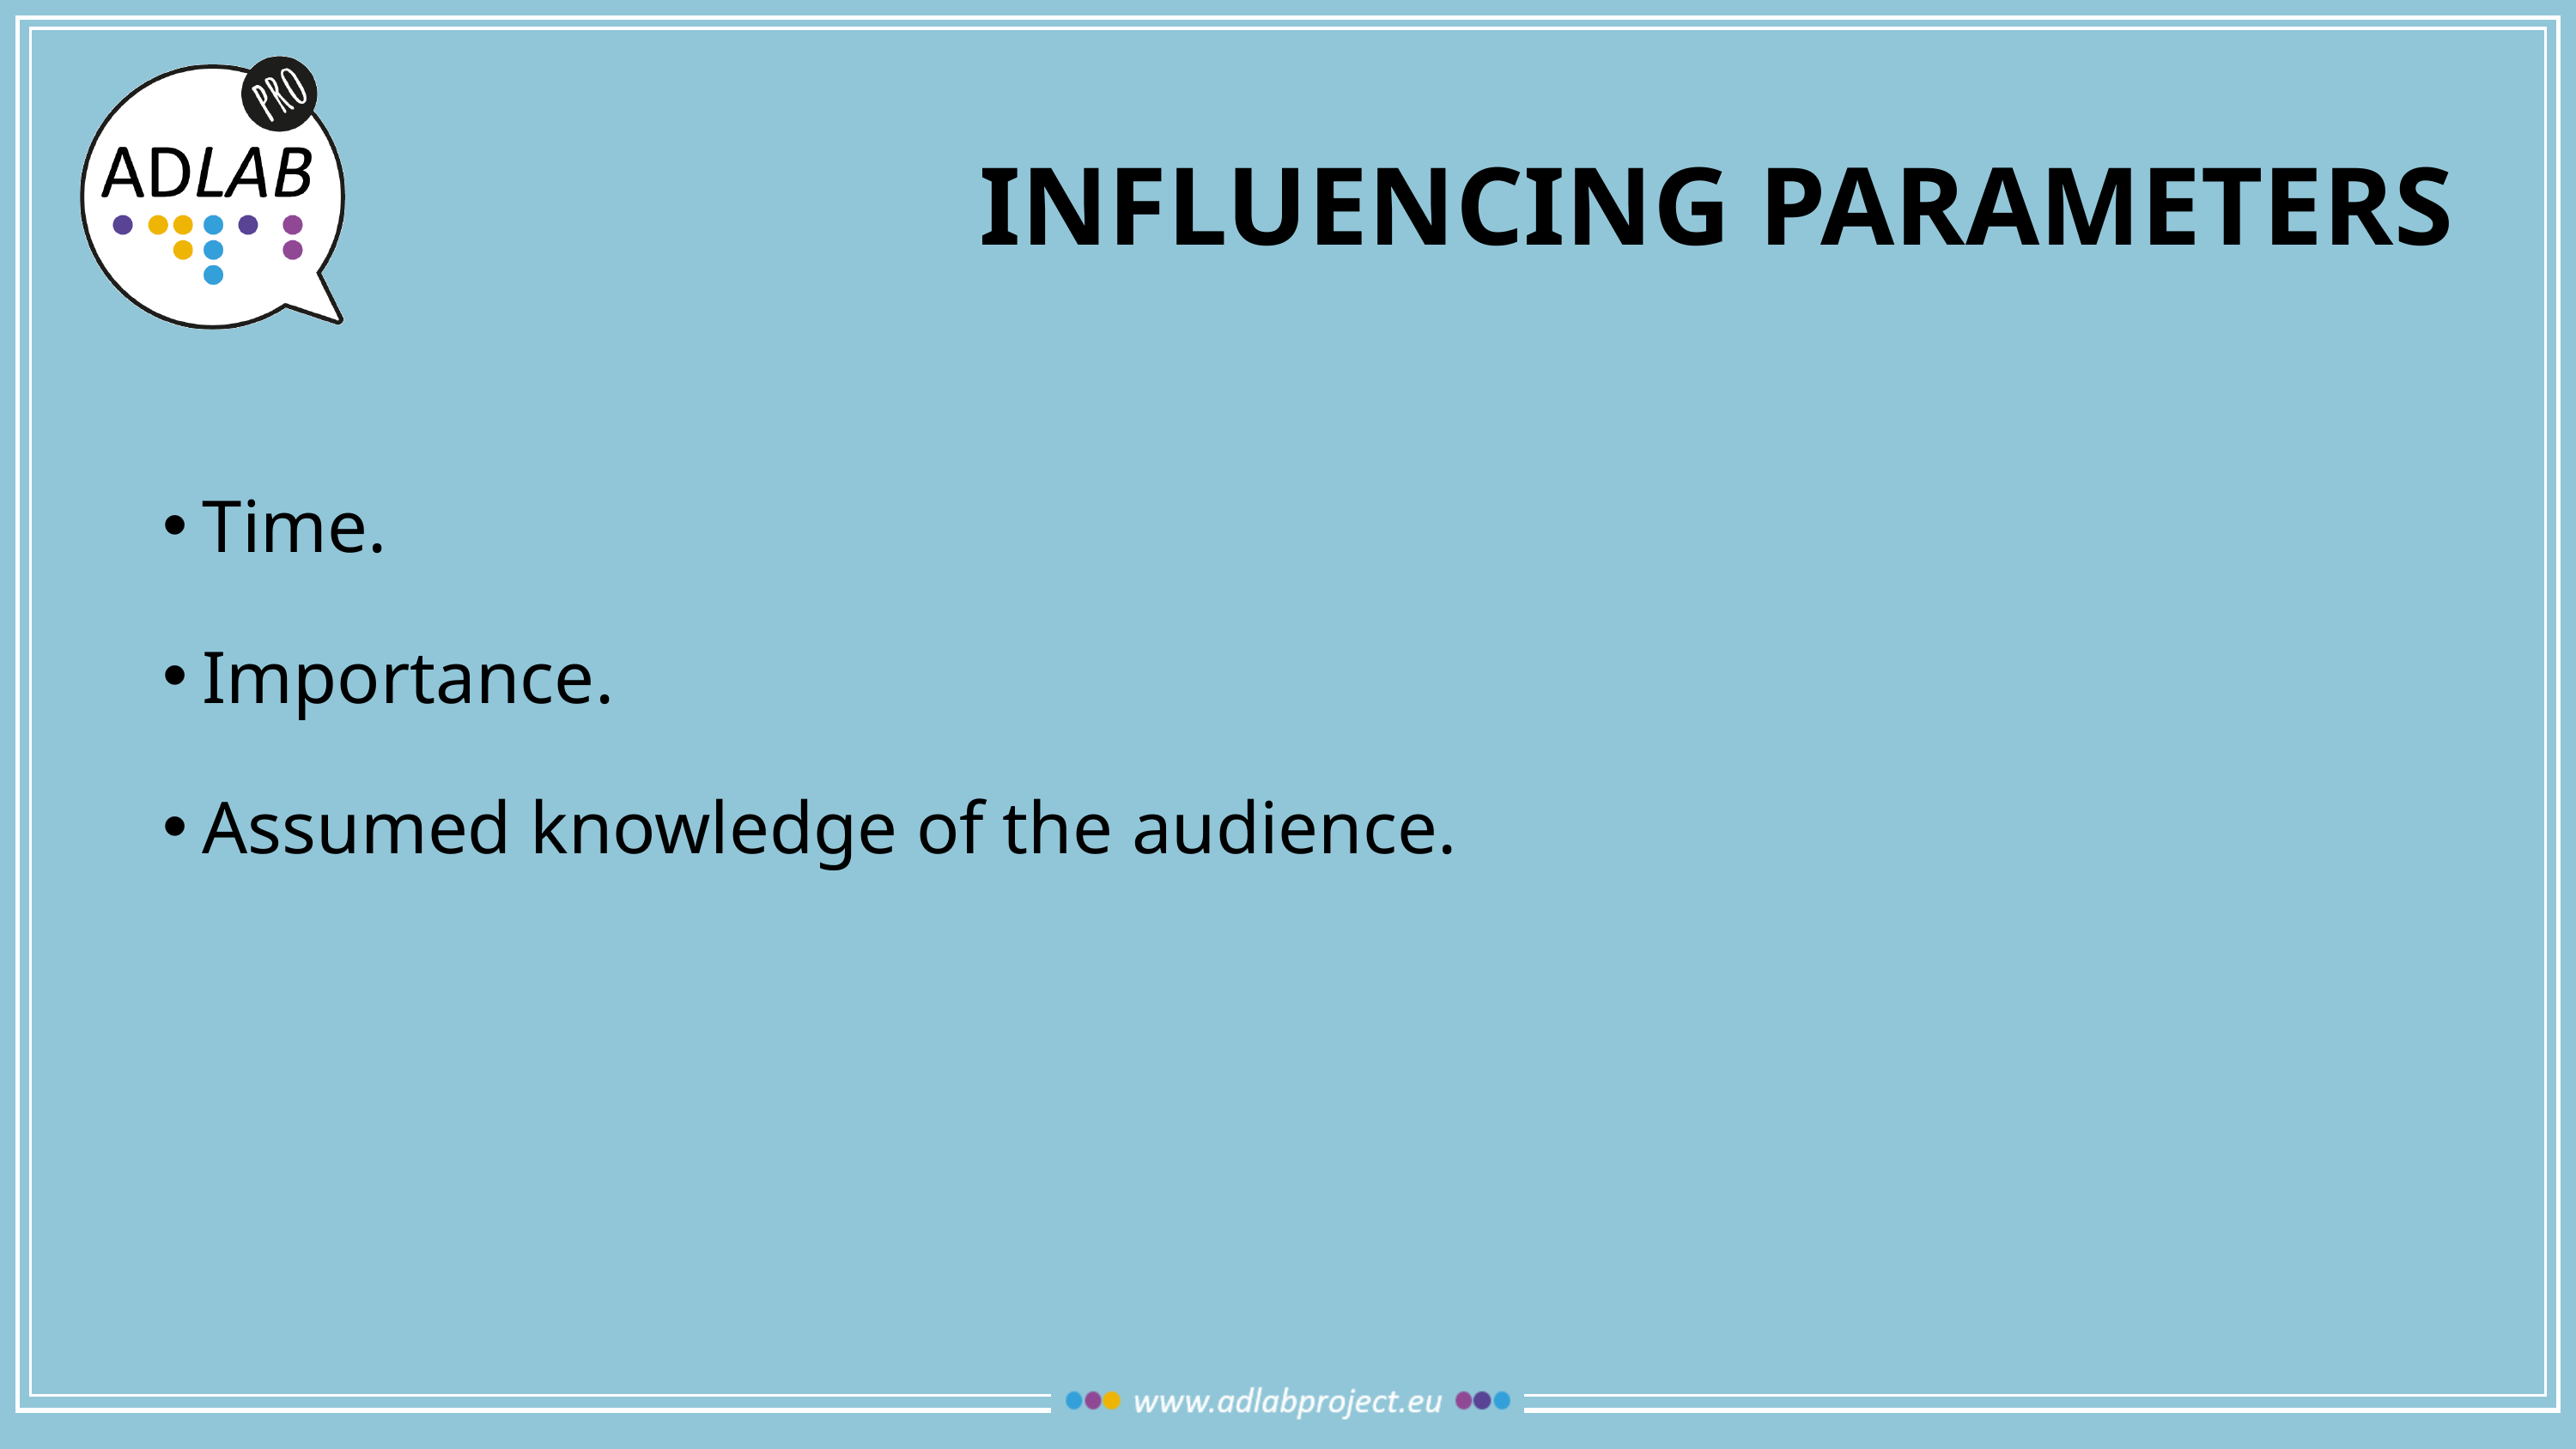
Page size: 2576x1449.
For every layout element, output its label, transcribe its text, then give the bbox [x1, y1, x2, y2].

title Influencing parameters [384, 70, 2467, 351]
picture [1051, 1378, 1524, 1429]
picture [72, 49, 353, 330]
list Time. Importance. Assumed knowledge of the audience. [149, 431, 2176, 1087]
